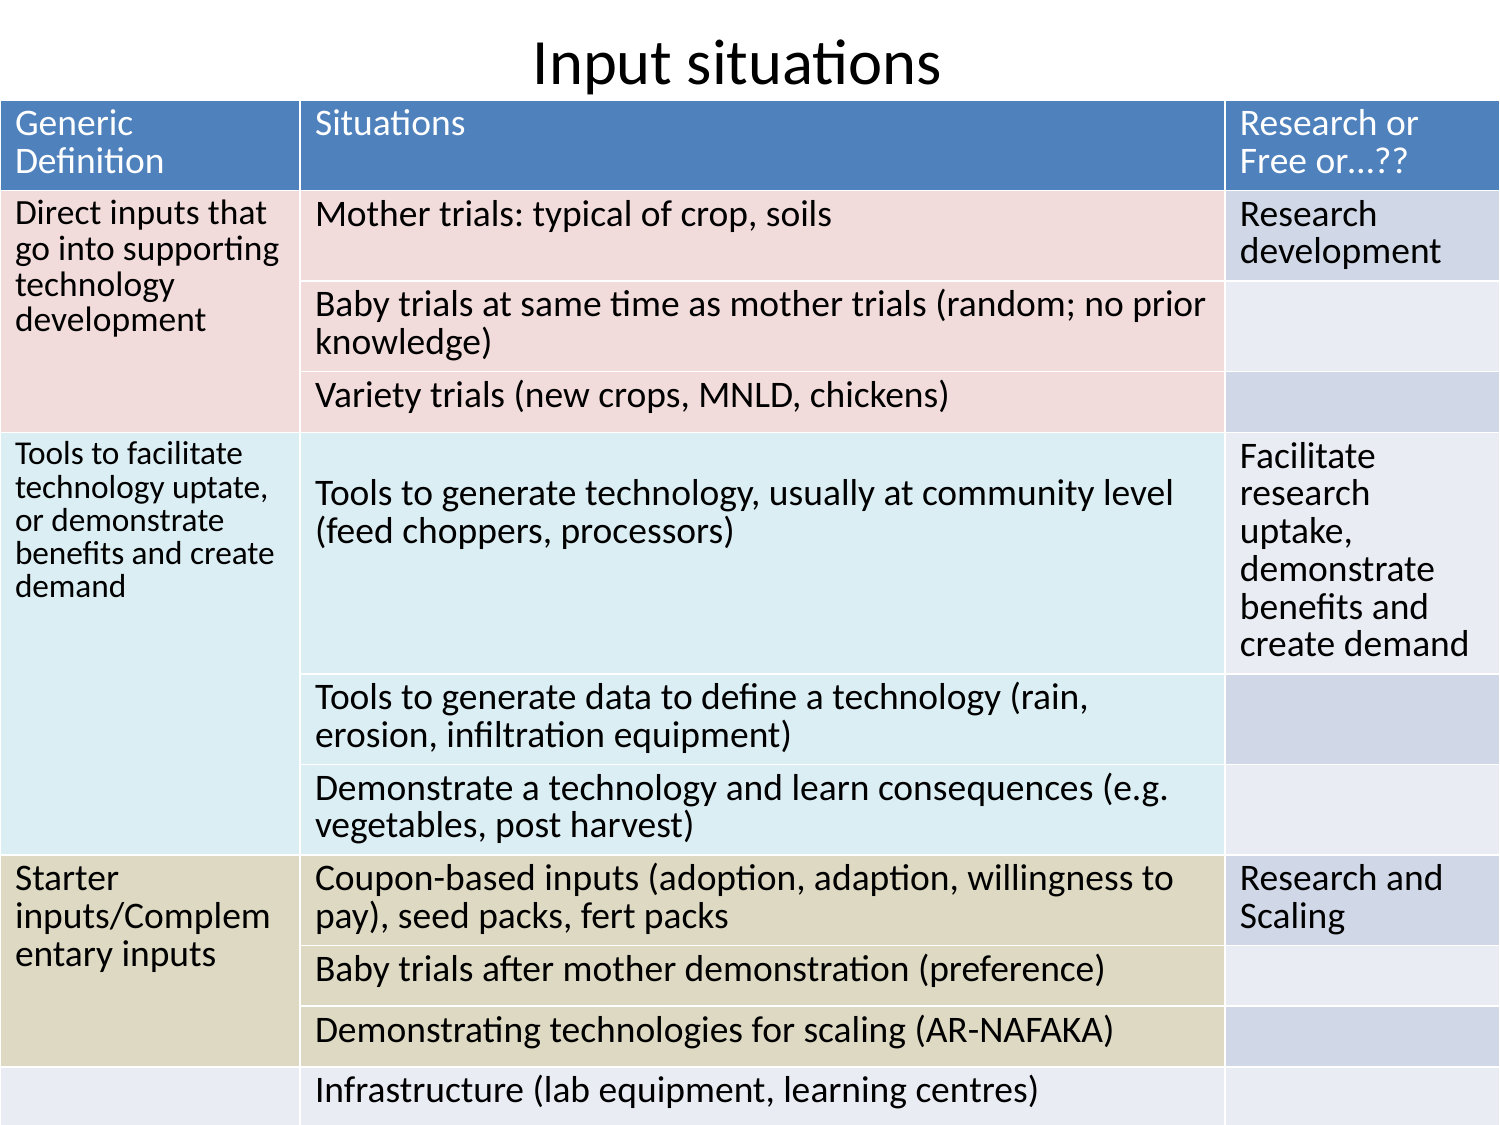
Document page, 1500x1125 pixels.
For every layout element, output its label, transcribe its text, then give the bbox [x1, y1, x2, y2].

table_cell Infrastructure (lab equipment, learning centres) [301, 1068, 1224, 1125]
table_cell [1226, 1007, 1499, 1066]
table_cell [1226, 1068, 1499, 1125]
table_cell Variety trials (new crops, MNLD, chickens) [301, 372, 1224, 432]
table_cell [1226, 282, 1499, 371]
table_cell Mother trials: typical of crop, soils [301, 191, 1224, 280]
table_cell Baby trials after mother demonstration (preference) [301, 946, 1224, 1005]
table_cell Tools to generate technology, usually at community level (feed choppers, processors) [301, 433, 1224, 673]
table_cell Research and Scaling [1226, 856, 1499, 945]
table_cell [1226, 765, 1499, 854]
table_cell Research development [1226, 191, 1499, 280]
table_cell Demonstrating technologies for scaling (AR-NAFAKA) [301, 1007, 1224, 1066]
table_header Situations [301, 101, 1224, 190]
table_cell Direct inputs that go into supporting technology development [1, 191, 299, 432]
table_cell [1226, 372, 1499, 432]
table_cell [1, 1068, 299, 1125]
table_cell [1226, 675, 1499, 764]
table_cell Tools to generate data to define a technology (rain, erosion, infiltration equipment) [301, 675, 1224, 764]
table_cell Facilitate research uptake, demonstrate benefits and create demand [1226, 433, 1499, 673]
title Input situations [62, 12, 1413, 99]
table_cell Coupon-based inputs (adoption, adaption, willingness to pay), seed packs, fert packs [301, 856, 1224, 945]
table_cell [1226, 946, 1499, 1005]
table_cell Tools to facilitate technology uptate, or demonstrate benefits and create demand [1, 433, 299, 854]
table_cell Starter inputs/Complementary inputs [1, 856, 299, 1066]
table_cell Demonstrate a technology and learn consequences (e.g. vegetables, post harvest) [301, 765, 1224, 854]
table_header Generic Definition [1, 101, 299, 190]
table_cell Baby trials at same time as mother trials (random; no prior knowledge) [301, 282, 1224, 371]
table_header Research or Free or…?? [1226, 101, 1499, 190]
